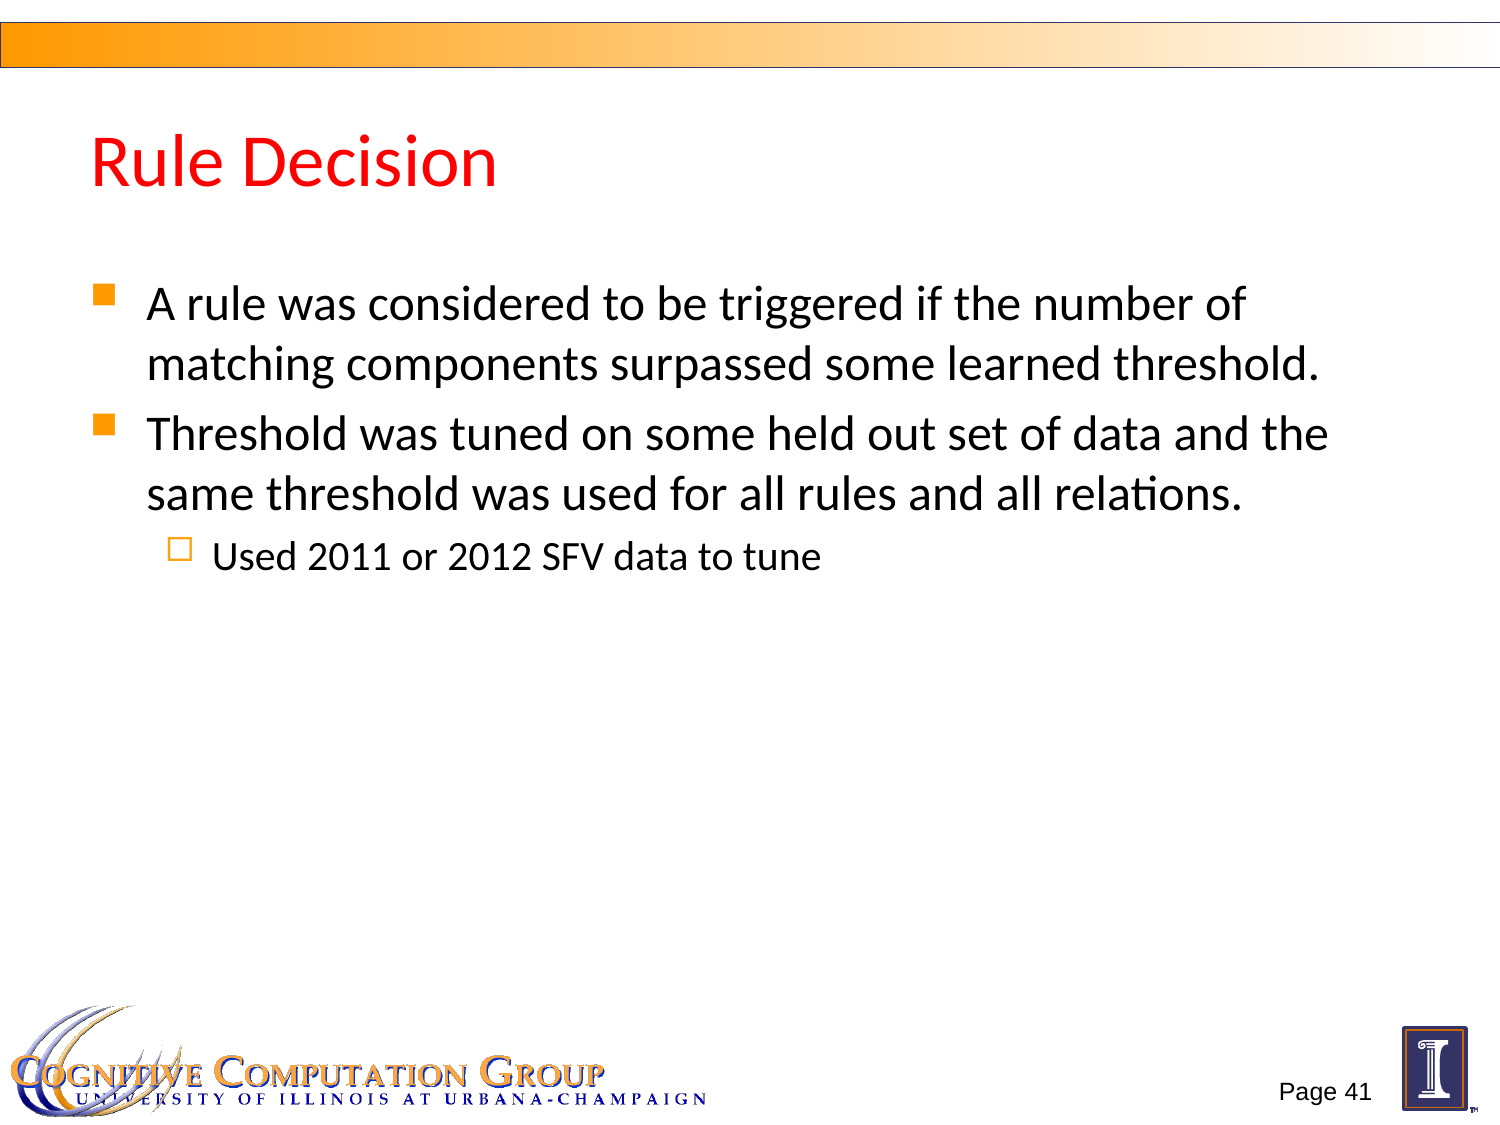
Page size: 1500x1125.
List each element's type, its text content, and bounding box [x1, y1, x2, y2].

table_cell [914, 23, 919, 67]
title Rule Decision [75, 75, 1425, 238]
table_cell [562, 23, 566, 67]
slide_number Page 41 [1237, 1074, 1388, 1113]
picture [0, 1000, 713, 1125]
list A rule was considered to be triggered if the number of matching components surpassed some learned threshold. Threshold was tuned on some held out set of data and the same threshold was used for all rules and all relations. Used 2011 or 2012 SFV data to tune [75, 262, 1425, 1013]
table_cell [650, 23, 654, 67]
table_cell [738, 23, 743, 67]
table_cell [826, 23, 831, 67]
